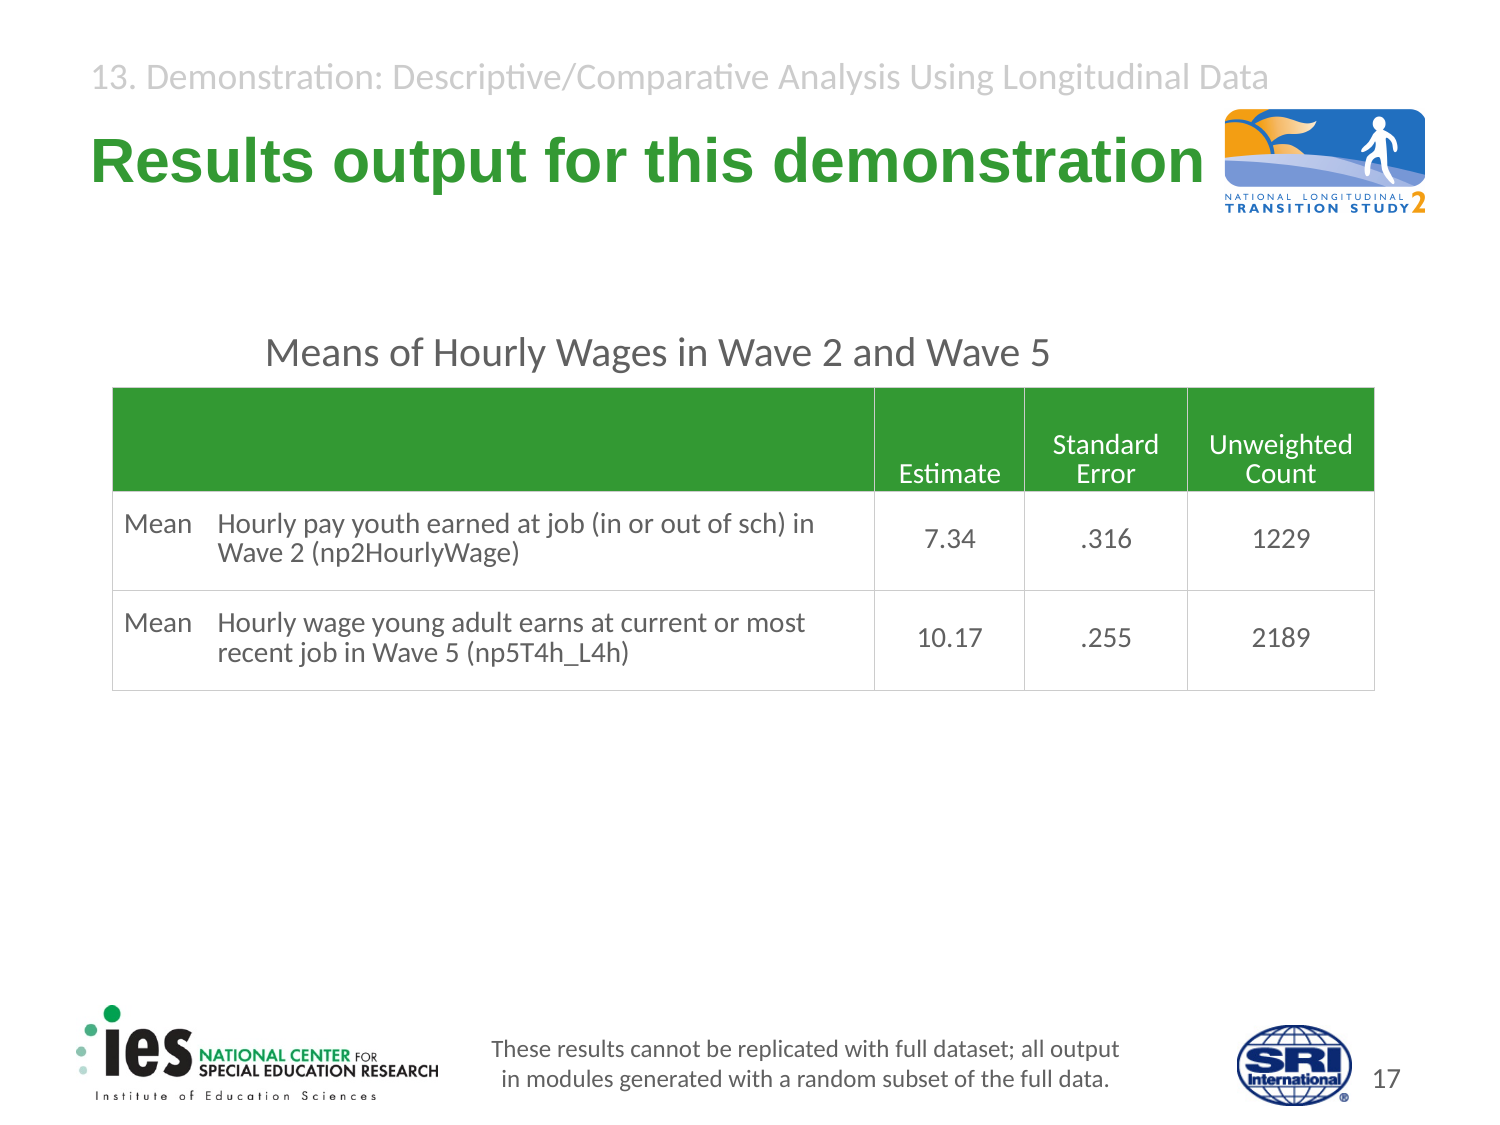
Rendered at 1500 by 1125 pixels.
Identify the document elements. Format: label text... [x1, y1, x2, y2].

table_header Standard Error [1025, 388, 1187, 491]
footer These results cannot be replicated with full dataset; all output in modules generated with a random subset of the full data. [375, 1025, 1238, 1104]
picture [1237, 1025, 1352, 1106]
picture [76, 1005, 438, 1100]
text_box Results output for this demonstration [74, 91, 1425, 225]
table_header [113, 388, 874, 491]
table_header Estimate [875, 388, 1024, 491]
table_cell .316 [1025, 492, 1187, 590]
slide_number 16 [1312, 1051, 1417, 1125]
title Means of Hourly Wages in Wave 2 and Wave 5 [249, 312, 1163, 387]
table_cell 10.17 [875, 591, 1024, 690]
table_cell .255 [1025, 591, 1187, 690]
table_cell Mean Hourly pay youth earned at job (in or out of sch) in Wave 2 (np2HourlyWage) [113, 492, 874, 590]
table_cell 7.34 [875, 492, 1024, 590]
table_cell 2189 [1188, 591, 1374, 690]
table_header Unweighted Count [1188, 388, 1374, 491]
table_cell Mean Hourly wage young adult earns at current or most recent job in Wave 5 (np5T4h_L4h) [113, 591, 874, 690]
table_cell 1229 [1188, 492, 1374, 590]
